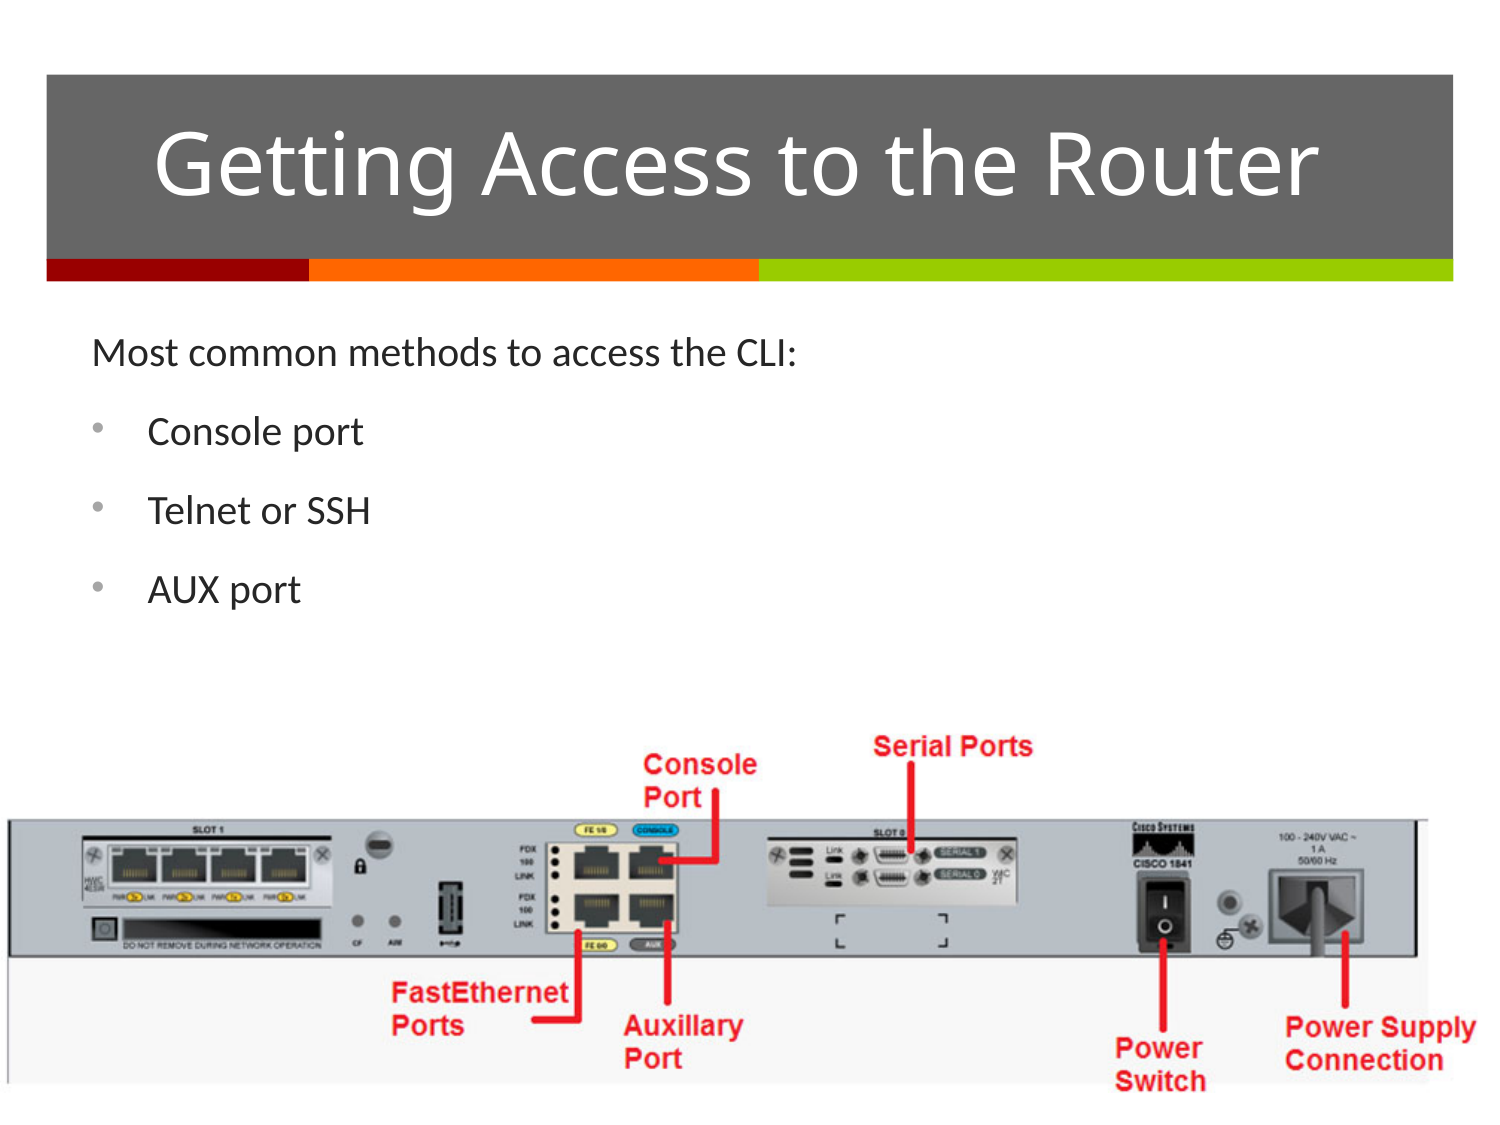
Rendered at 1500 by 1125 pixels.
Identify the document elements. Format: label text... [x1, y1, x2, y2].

list Most common methods to access the CLI: Console port Telnet or SSH AUX port [76, 328, 1433, 708]
picture [0, 710, 1500, 1093]
title Getting Access to the Router [68, 91, 1405, 230]
